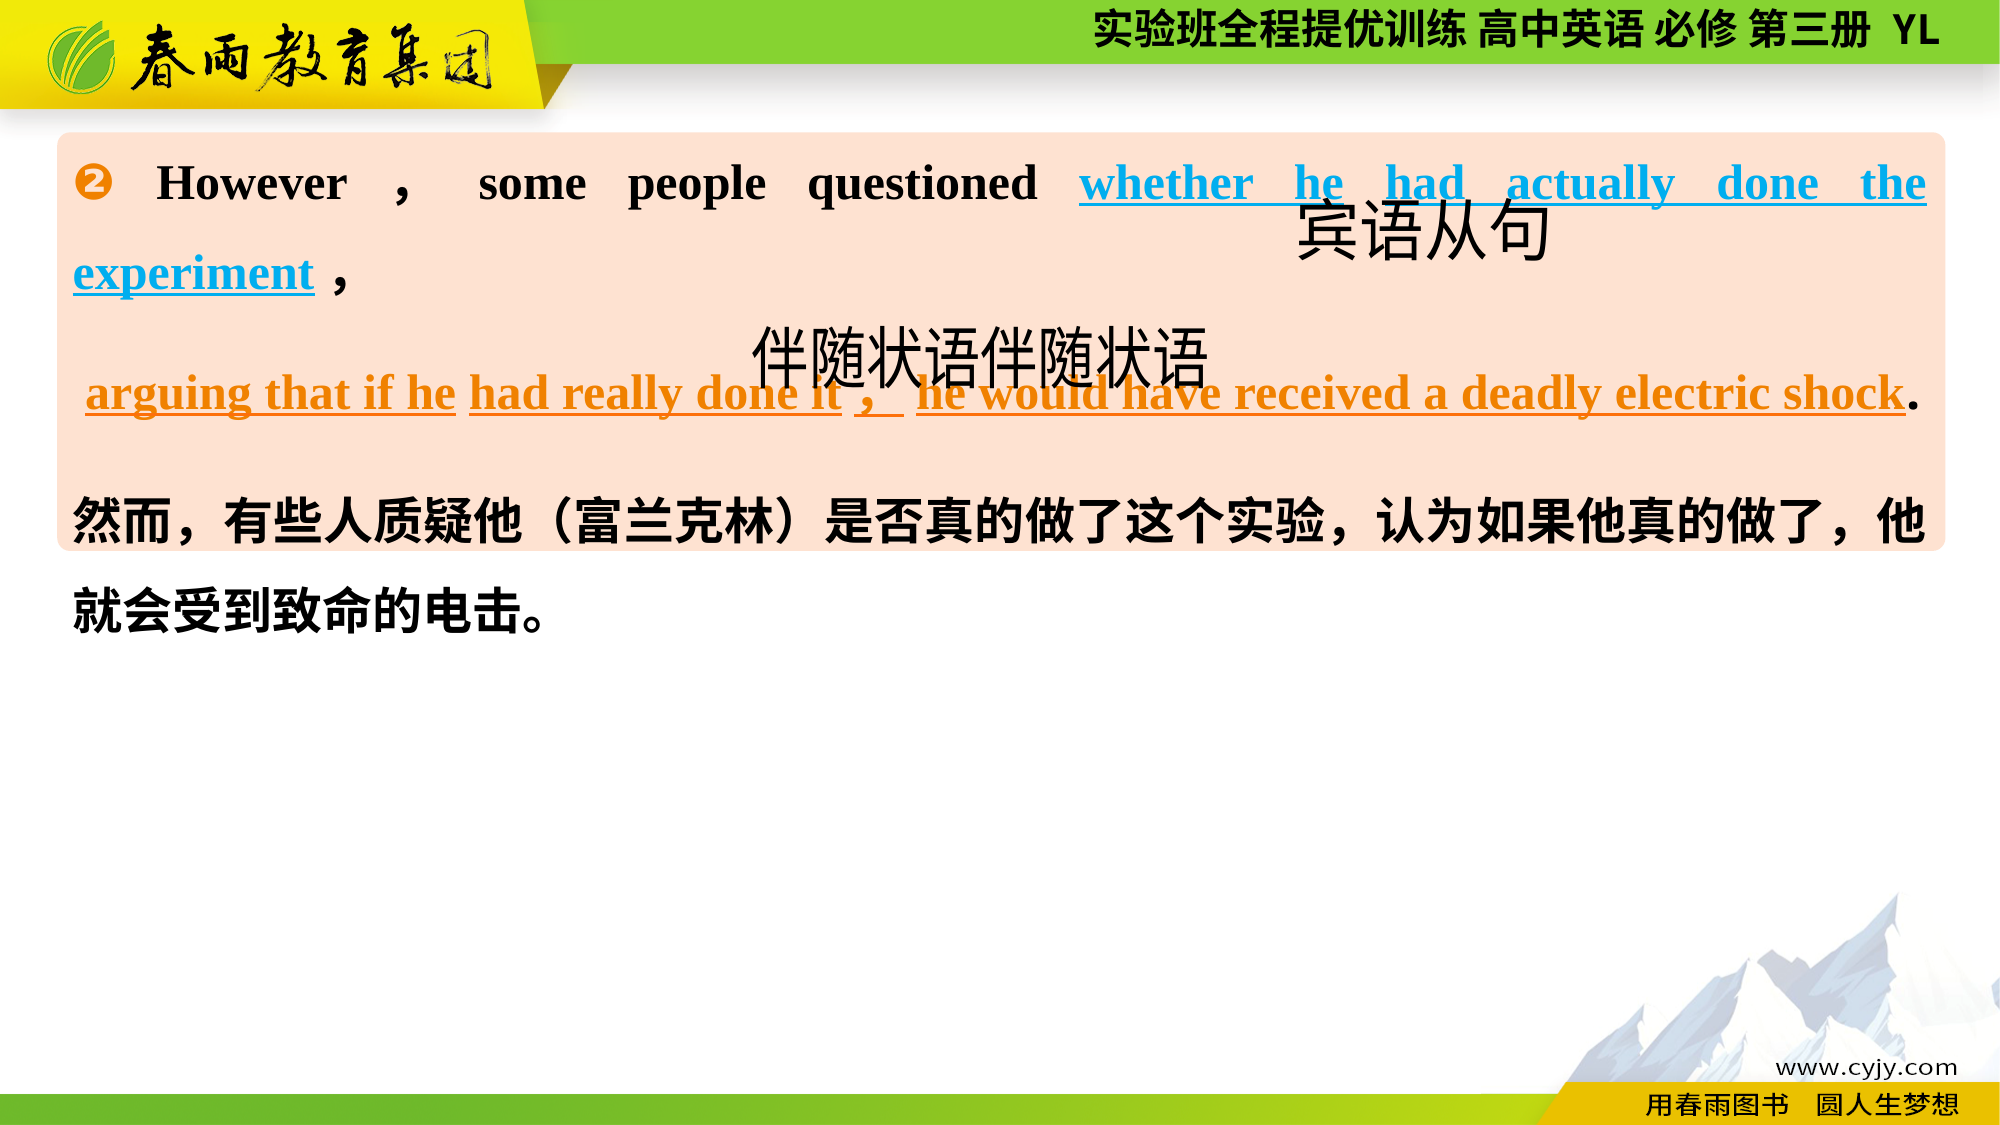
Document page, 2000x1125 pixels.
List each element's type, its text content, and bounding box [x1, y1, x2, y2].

list ❷ However，some people questioned whether he had actually done the experiment， arguing that if he had really done it，he would have received a deadly electric shock. 然而，有些人质疑他（富兰克林）是否真的做了这个实验，认为如果他真的做了，他就会受到致命的电击。 [57, 112, 1942, 561]
text_box [1942, 136, 1946, 547]
picture [0, 0, 2000, 1125]
